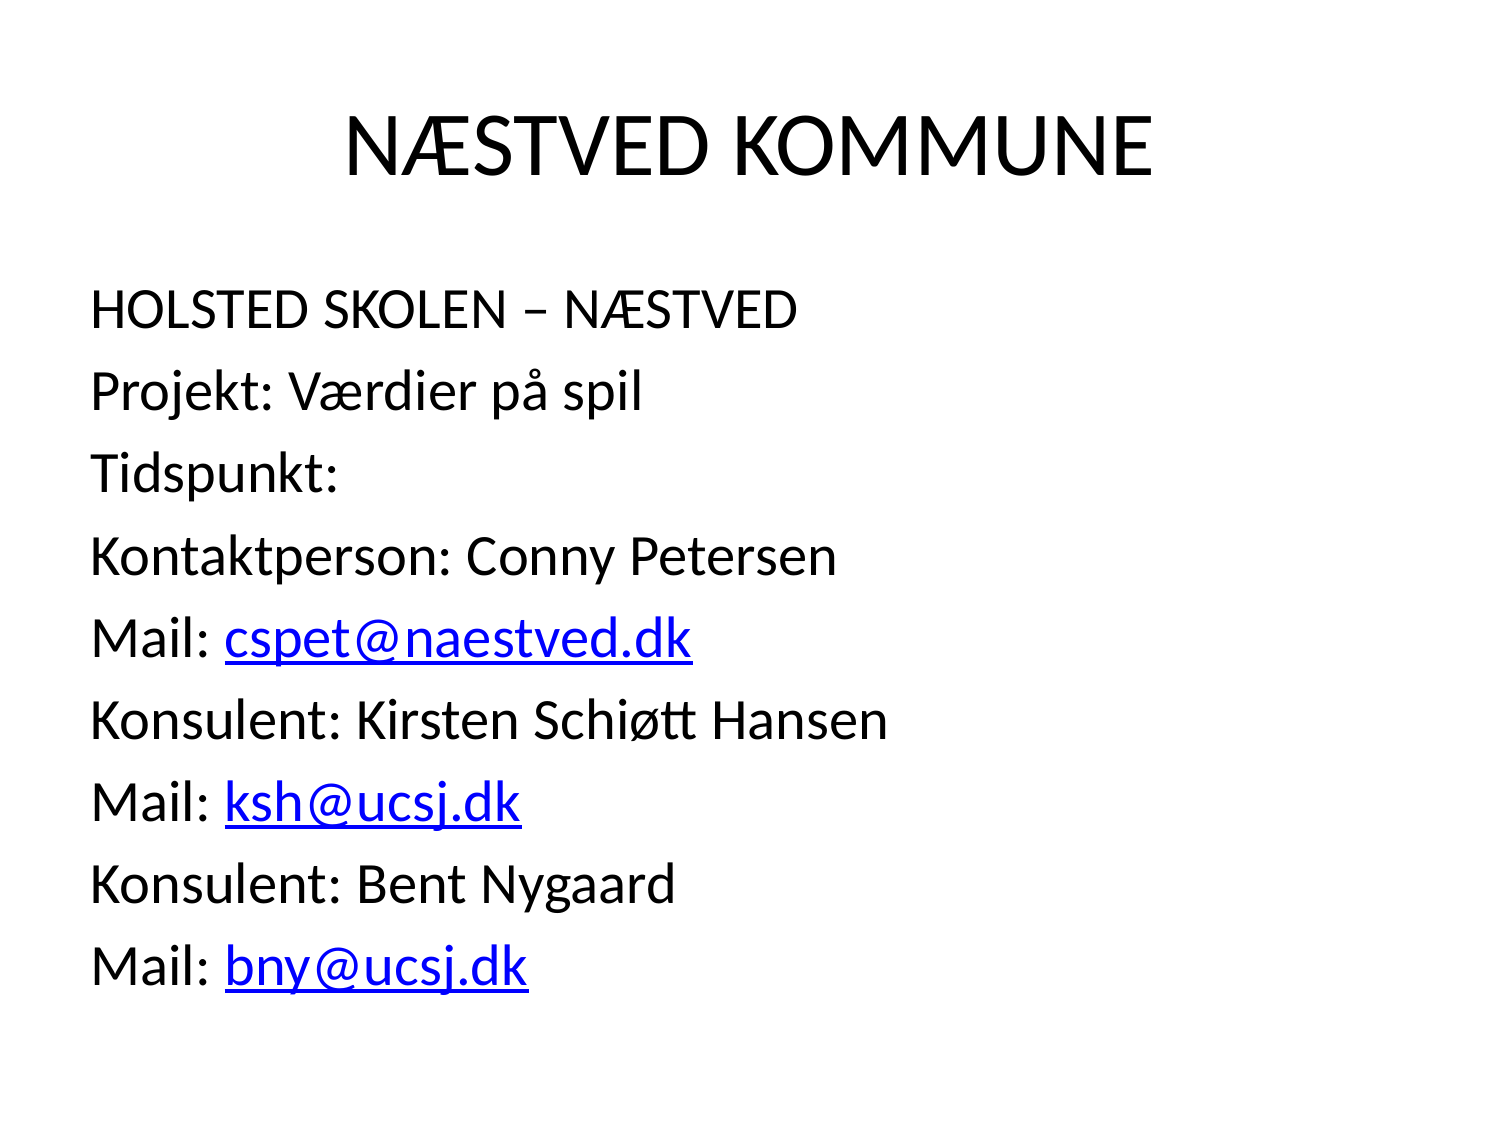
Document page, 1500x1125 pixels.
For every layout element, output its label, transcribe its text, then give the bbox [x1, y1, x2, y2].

list HOLSTED SKOLEN – NÆSTVED Projekt: Værdier på spil Tidspunkt: Kontaktperson: Conny Petersen Mail: cspet@naestved.dk Konsulent: Kirsten Schiøtt Hansen Mail: ksh@ucsj.dk Konsulent: Bent Nygaard Mail: bny@ucsj.dk [75, 262, 1425, 1005]
title NÆSTVED KOMMUNE [75, 45, 1425, 233]
